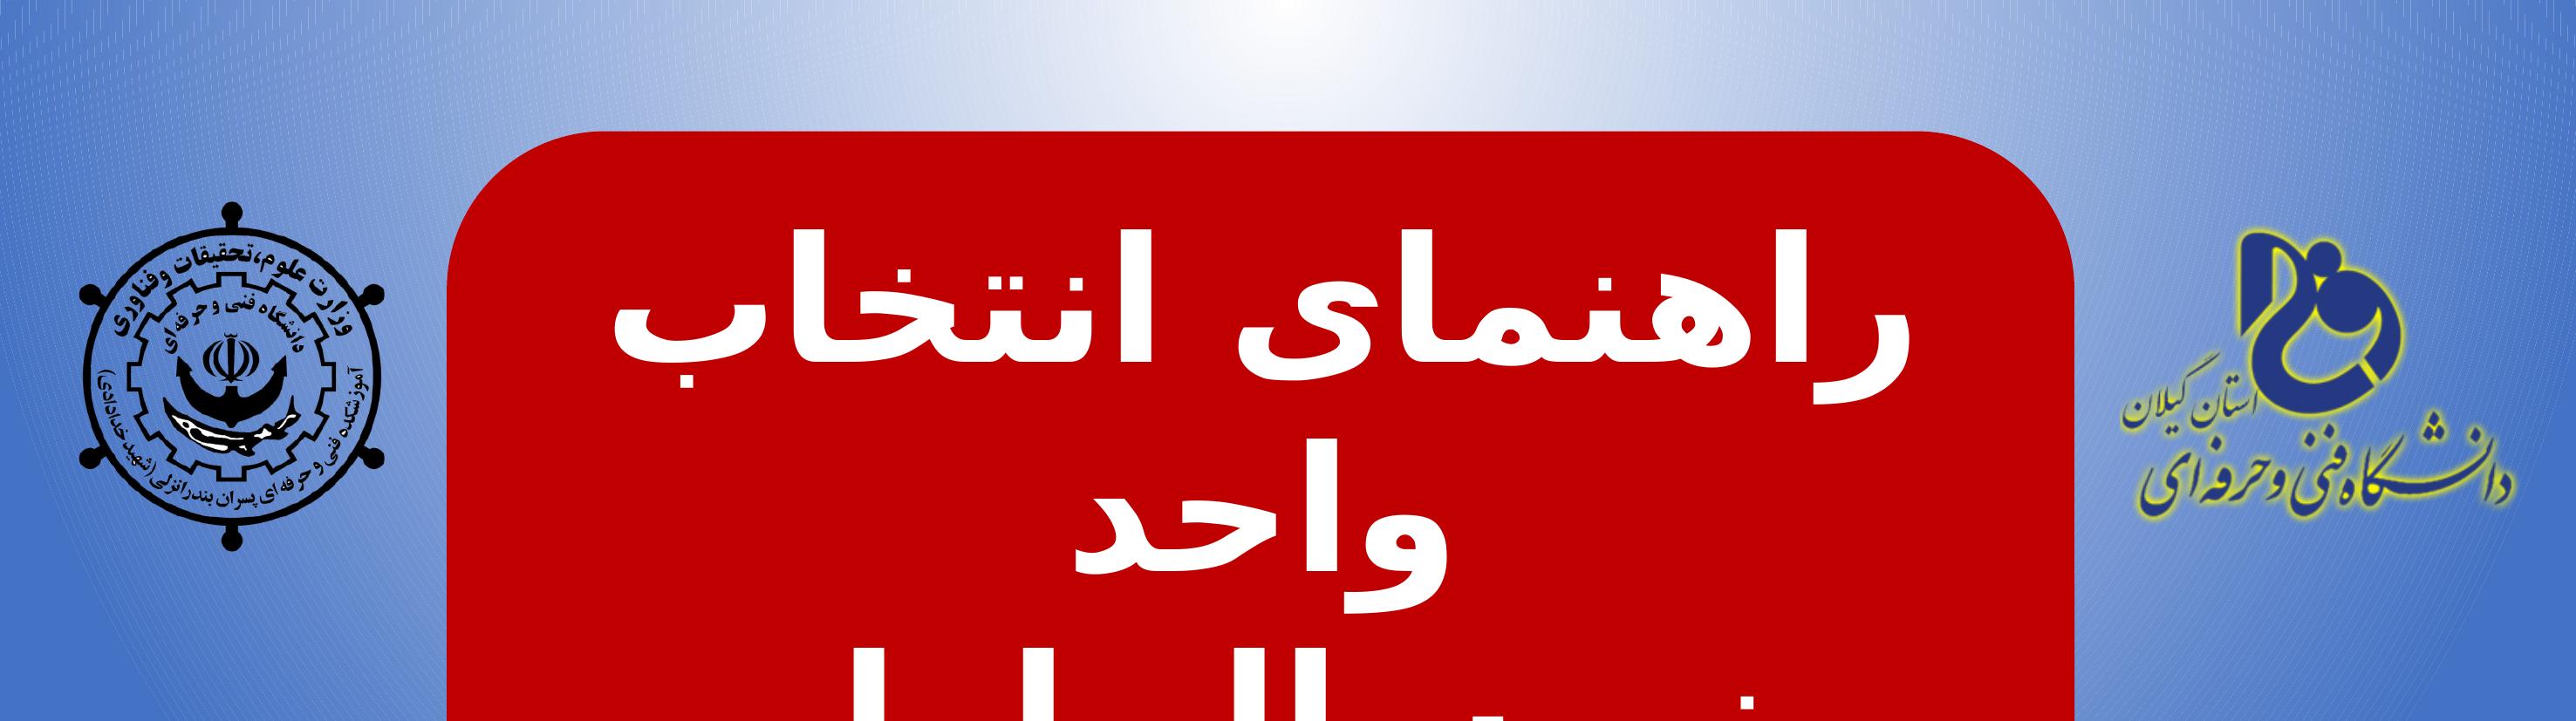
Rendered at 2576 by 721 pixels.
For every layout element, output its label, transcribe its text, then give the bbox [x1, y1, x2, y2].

text_box راهنمای انتخاب واحد نیمسال اول 1402-1401 [446, 130, 2076, 721]
picture [2120, 216, 2531, 534]
picture [54, 185, 409, 568]
